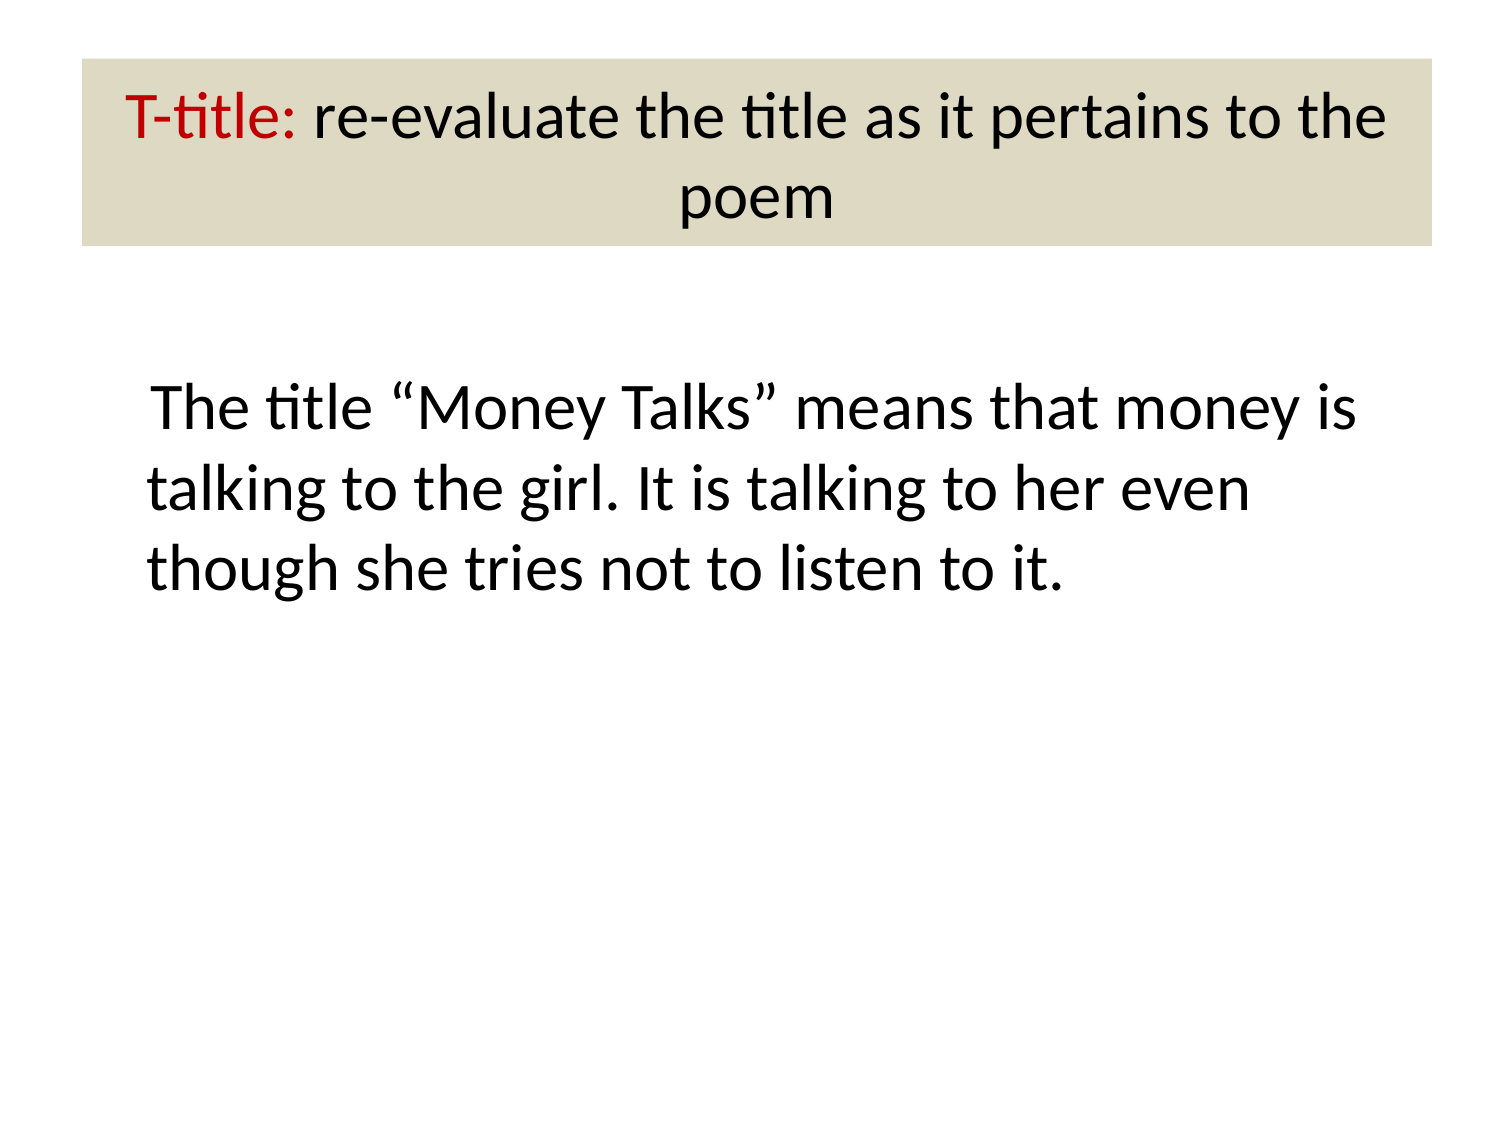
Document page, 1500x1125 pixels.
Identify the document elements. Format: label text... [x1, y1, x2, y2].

title T-title: re-evaluate the title as it pertains to the poem [82, 58, 1432, 247]
list The title “Money Talks” means that money is talking to the girl. It is talking to her even though she tries not to listen to it. [75, 262, 1425, 1005]
